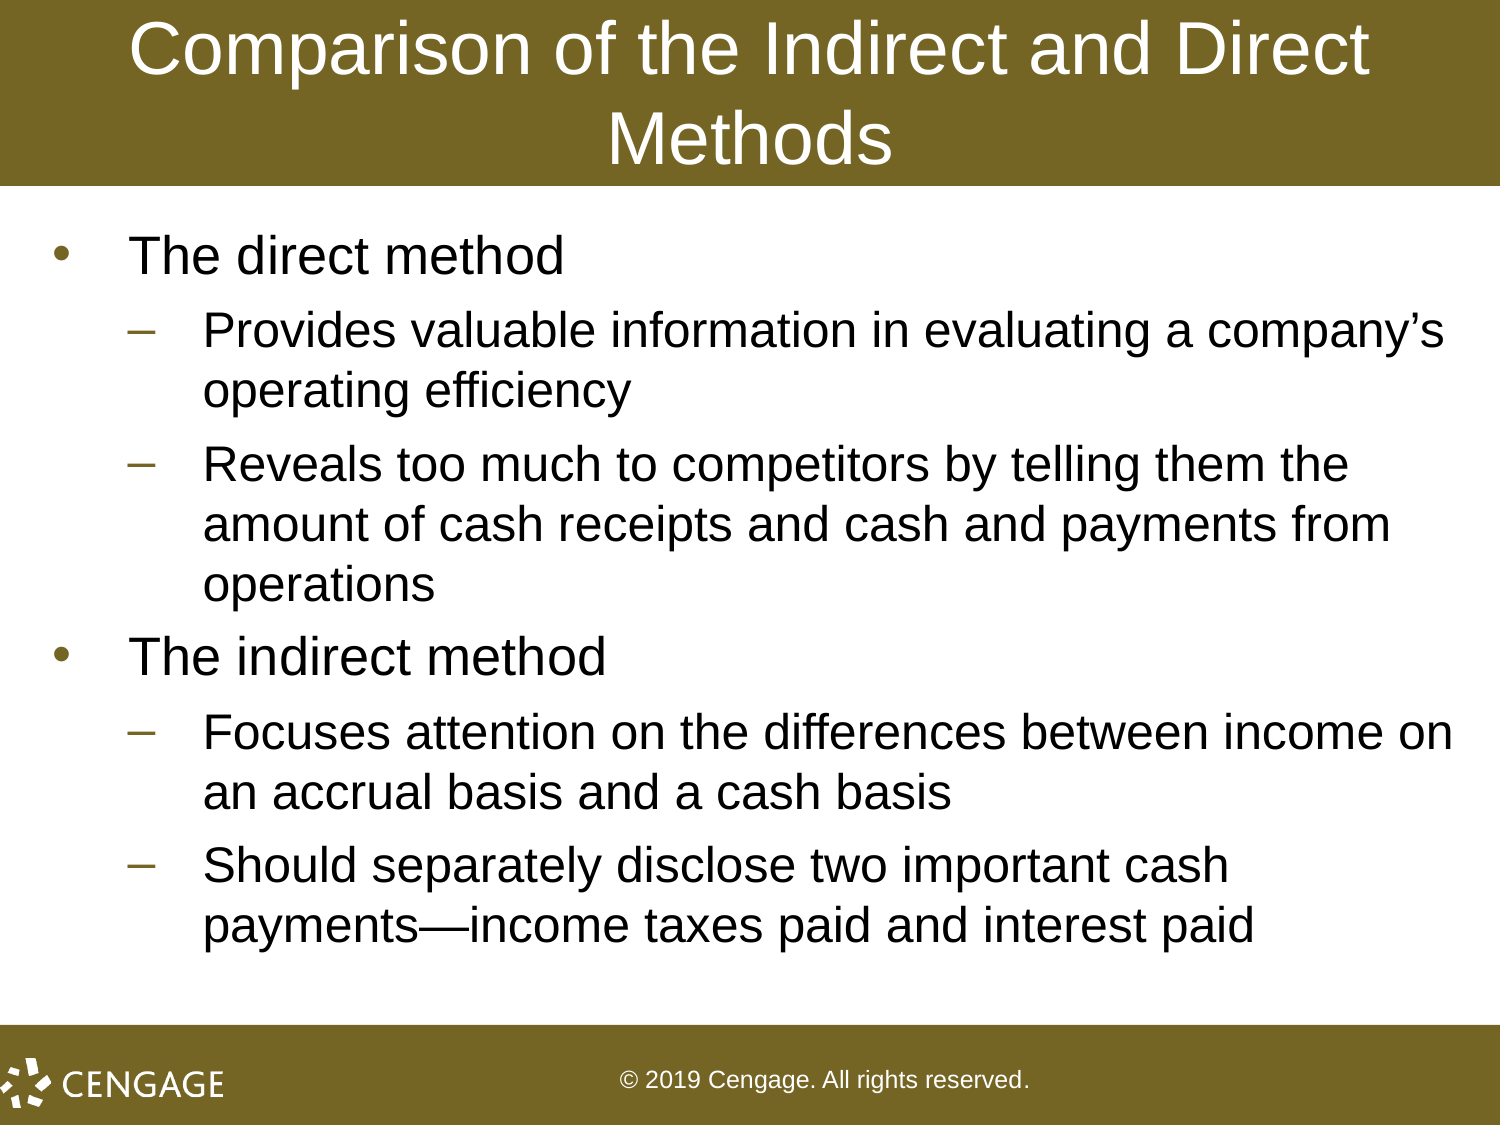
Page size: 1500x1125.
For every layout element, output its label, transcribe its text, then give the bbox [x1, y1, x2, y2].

list The direct method Provides valuable information in evaluating a company’s operating efficiency Reveals too much to competitors by telling them the amount of cash receipts and cash and payments from operations The indirect method Focuses attention on the differences between income on an accrual basis and a cash basis Should separately disclose two important cash payments—income taxes paid and interest paid [37, 212, 1475, 982]
picture [0, 1058, 223, 1108]
title Comparison of the Indirect and Direct Methods [7, 4, 1493, 175]
